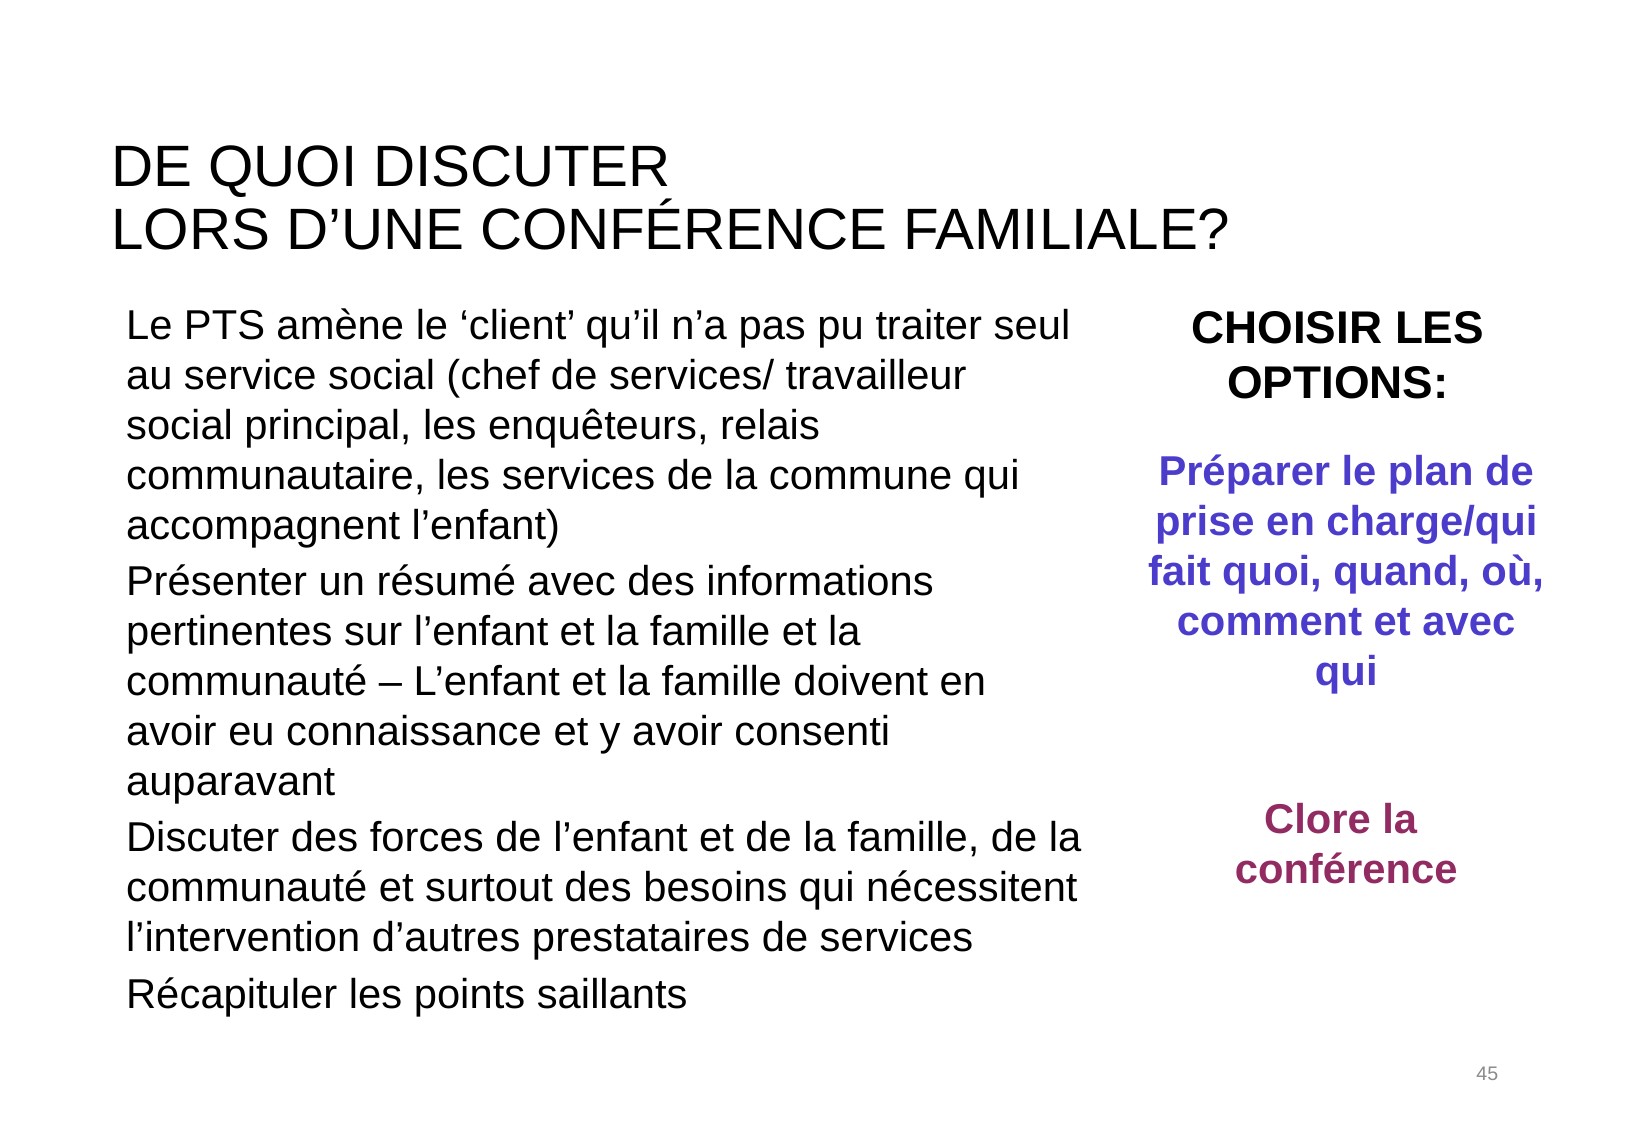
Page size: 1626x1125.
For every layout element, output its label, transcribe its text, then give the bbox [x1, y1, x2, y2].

title De quoi discuter lors d’une conférence familiale? [111, 59, 1514, 270]
slide_number 45 [1147, 1042, 1514, 1103]
text_box Clore la conférence [1136, 704, 1556, 980]
list Le PTS amène le ‘client’ qu’il n’a pas pu traiter seul au service social (chef de services/ travailleur social principal, les enquêteurs, relais communautaire, les services de la commune qui accompagnent l’enfant) Présenter un résumé avec des informations pertinentes sur l’enfant et la famille et la communauté – L’enfant et la famille doivent en avoir eu connaissance et y avoir consenti auparavant Discuter des forces de l’enfant et de la famille, de la communauté et surtout des besoins qui nécessitent l’intervention d’autres prestataires de services Récapituler les points saillants [111, 297, 1085, 1014]
list CHOISIR LES OPTIONS: [1095, 297, 1567, 1014]
text_box Préparer le plan de prise en charge/qui fait quoi, quand, où, comment et avec qui [1125, 431, 1567, 706]
